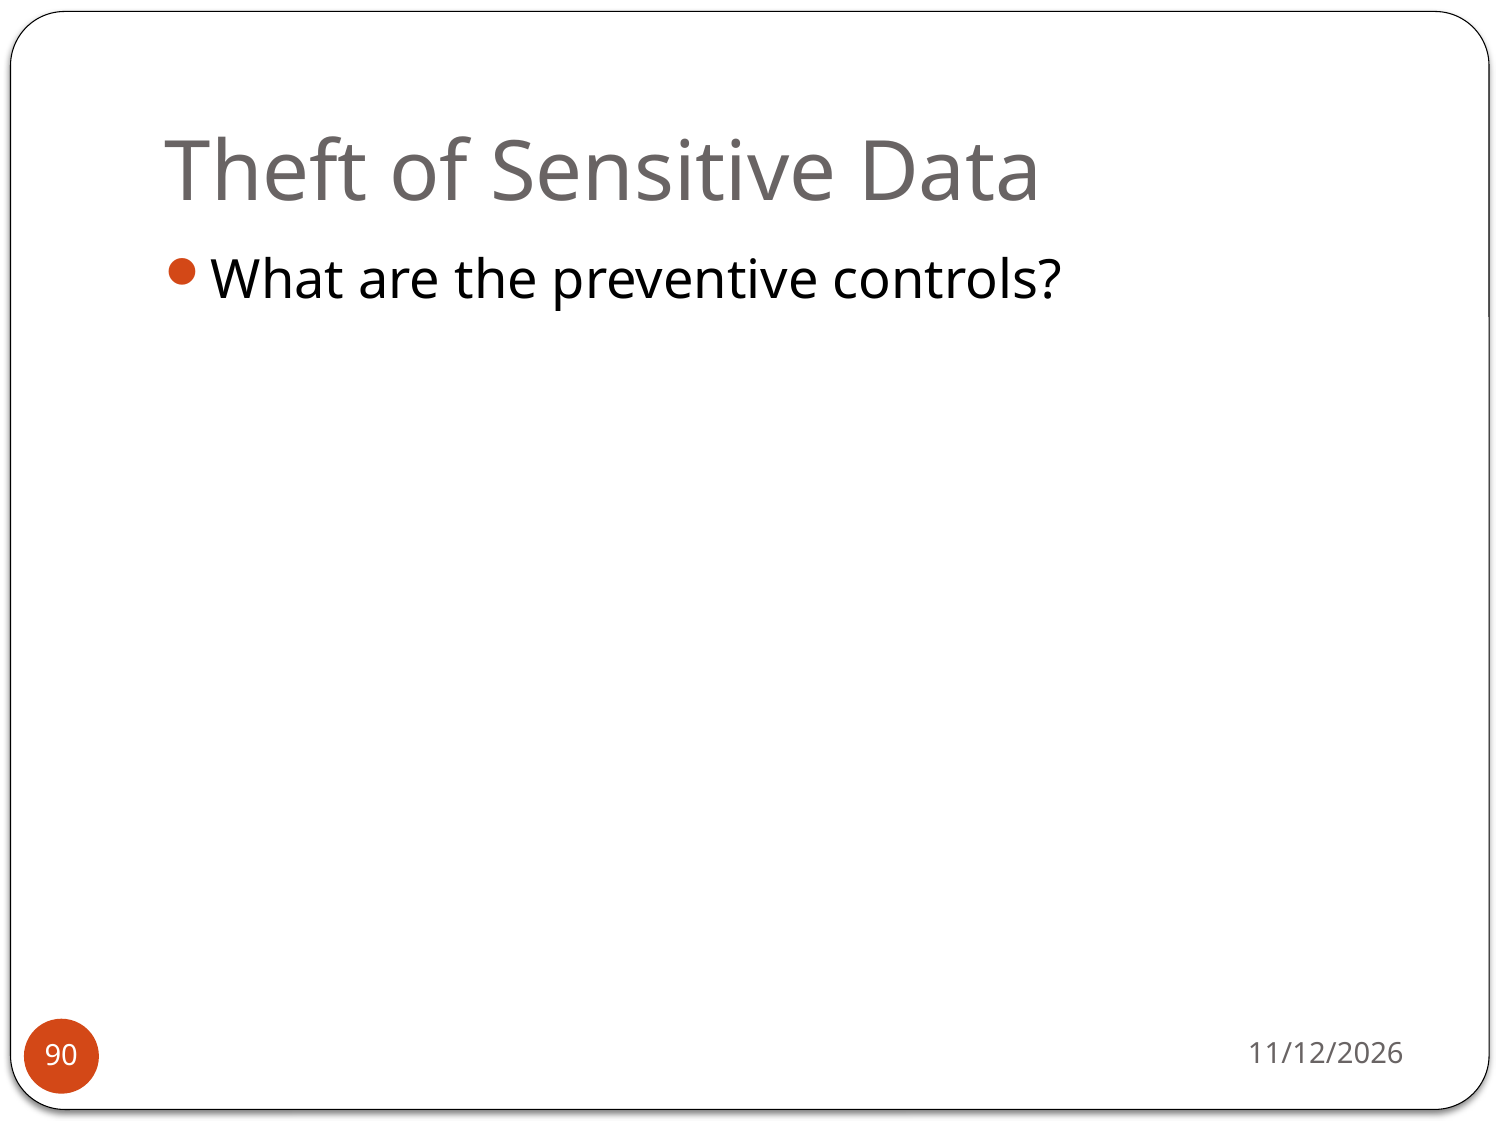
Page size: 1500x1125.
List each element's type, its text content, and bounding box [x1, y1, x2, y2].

title Theft of Sensitive Data [150, 45, 1425, 233]
slide_number 90 [23, 1018, 99, 1094]
list What are the preventive controls? [150, 237, 1425, 988]
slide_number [1012, 1015, 1419, 1094]
